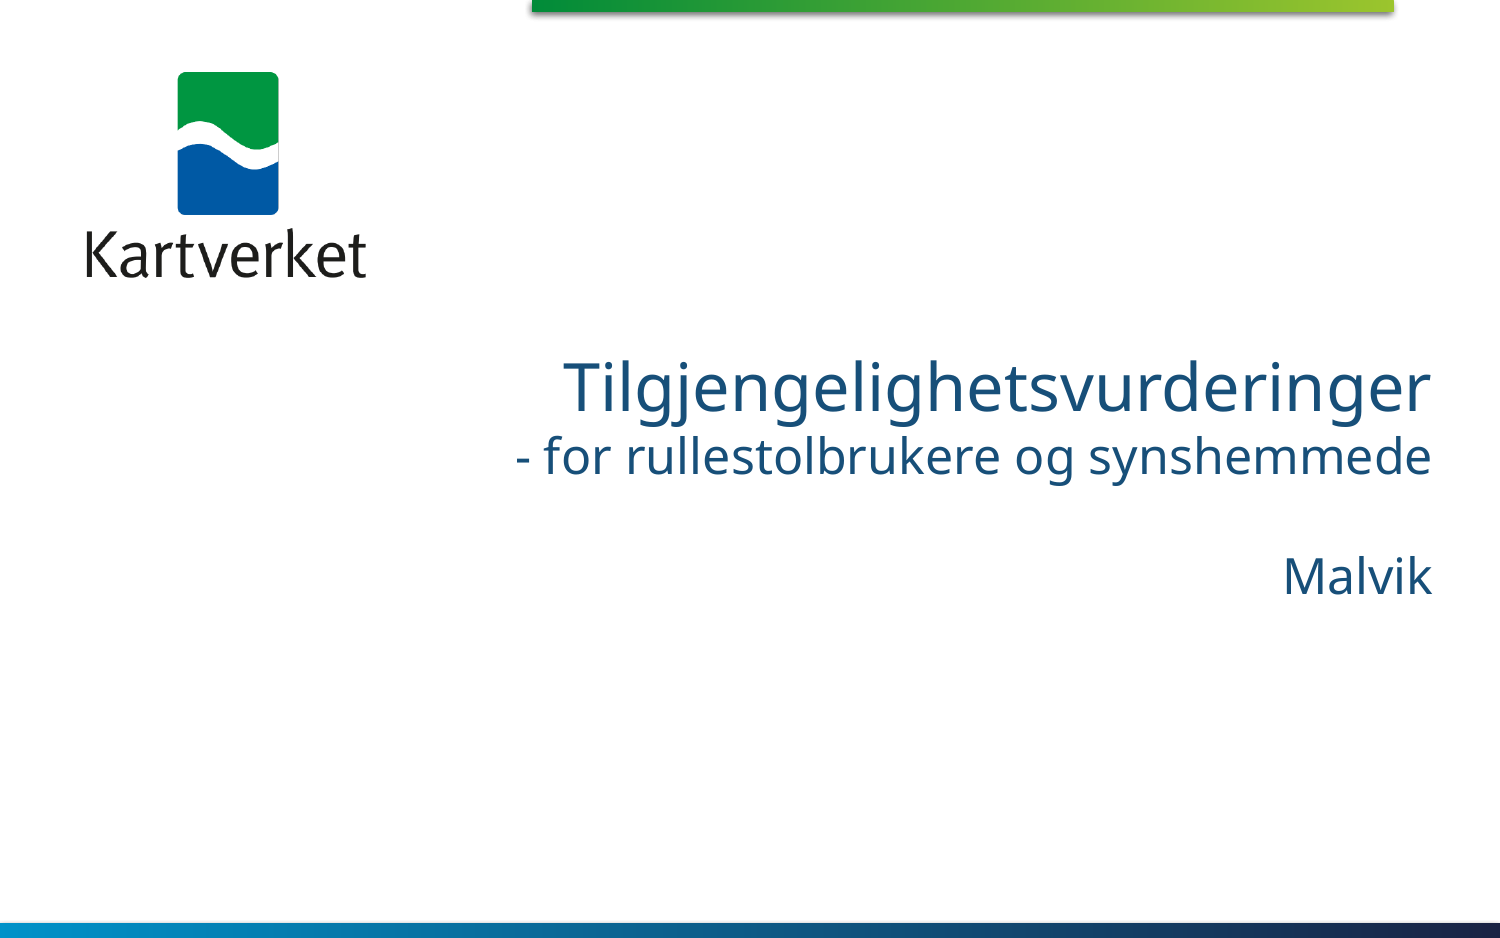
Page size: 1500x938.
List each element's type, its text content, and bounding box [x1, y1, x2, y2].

text_box Tilgjengelighetsvurderinger - for rullestolbrukere og synshemmede Malvik [66, 337, 1449, 613]
